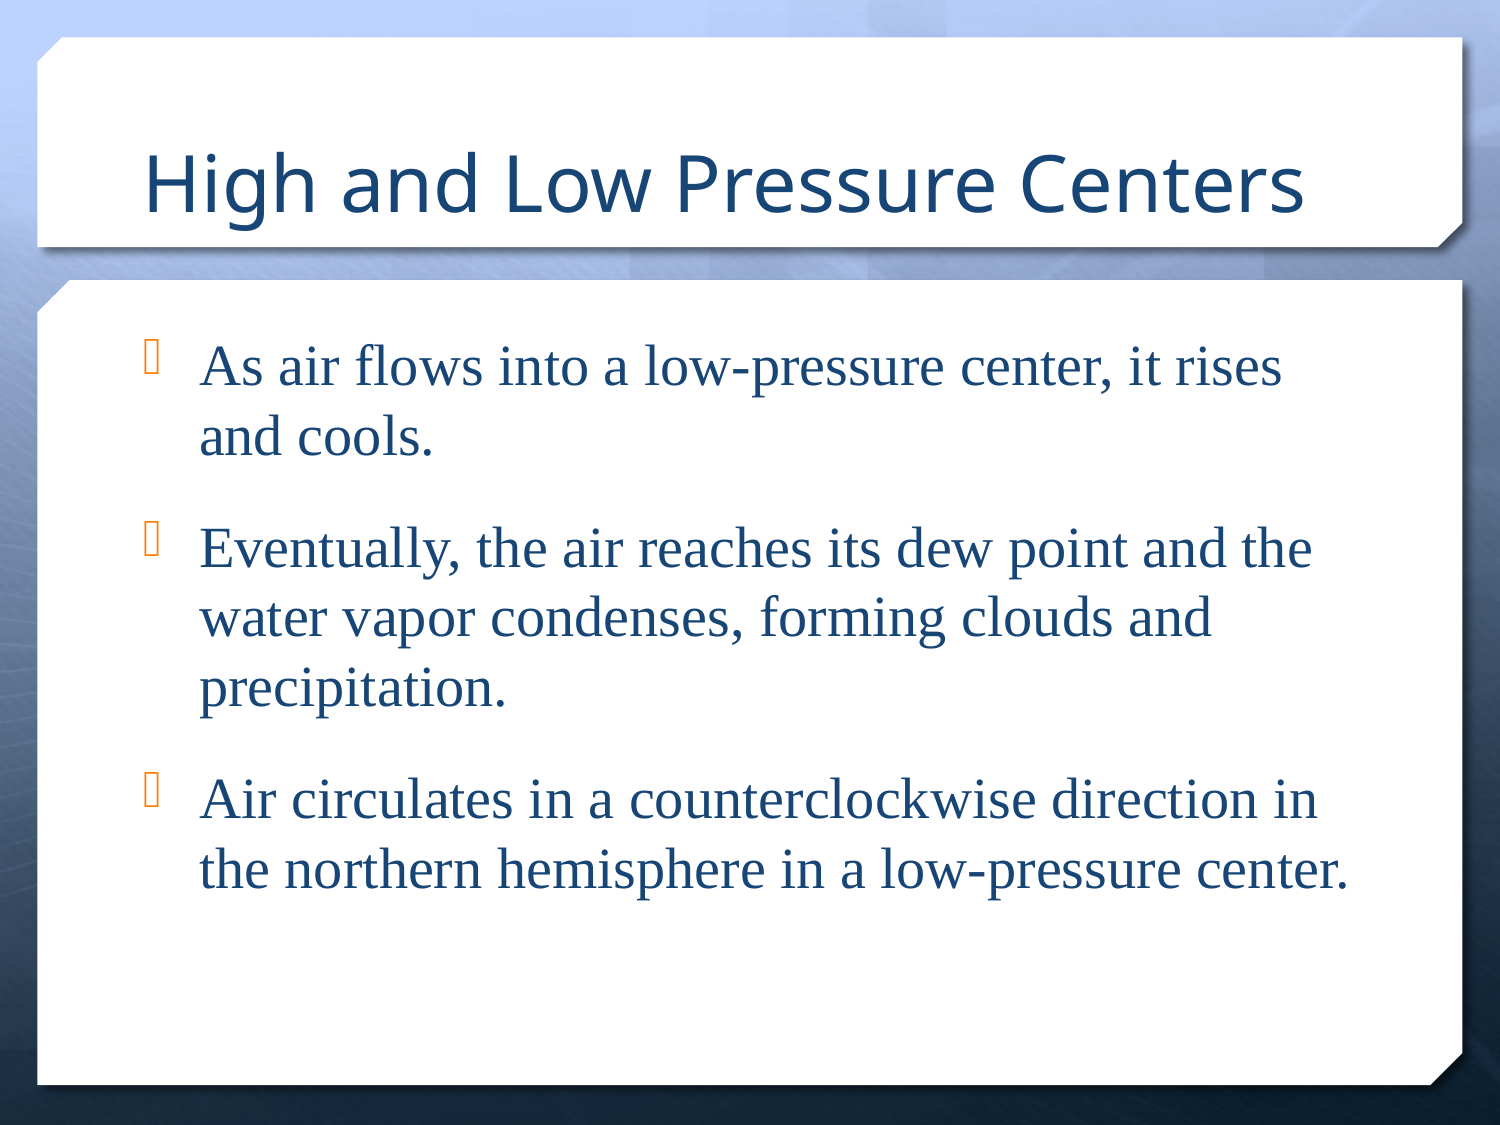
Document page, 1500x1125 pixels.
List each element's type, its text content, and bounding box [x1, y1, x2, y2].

title High and Low Pressure Centers [127, 48, 1372, 236]
list As air flows into a low-pressure center, it rises and cools. Eventually, the air reaches its dew point and the water vapor condenses, forming clouds and precipitation. Air circulates in a counterclockwise direction in the northern hemisphere in a low-pressure center. [127, 319, 1372, 978]
